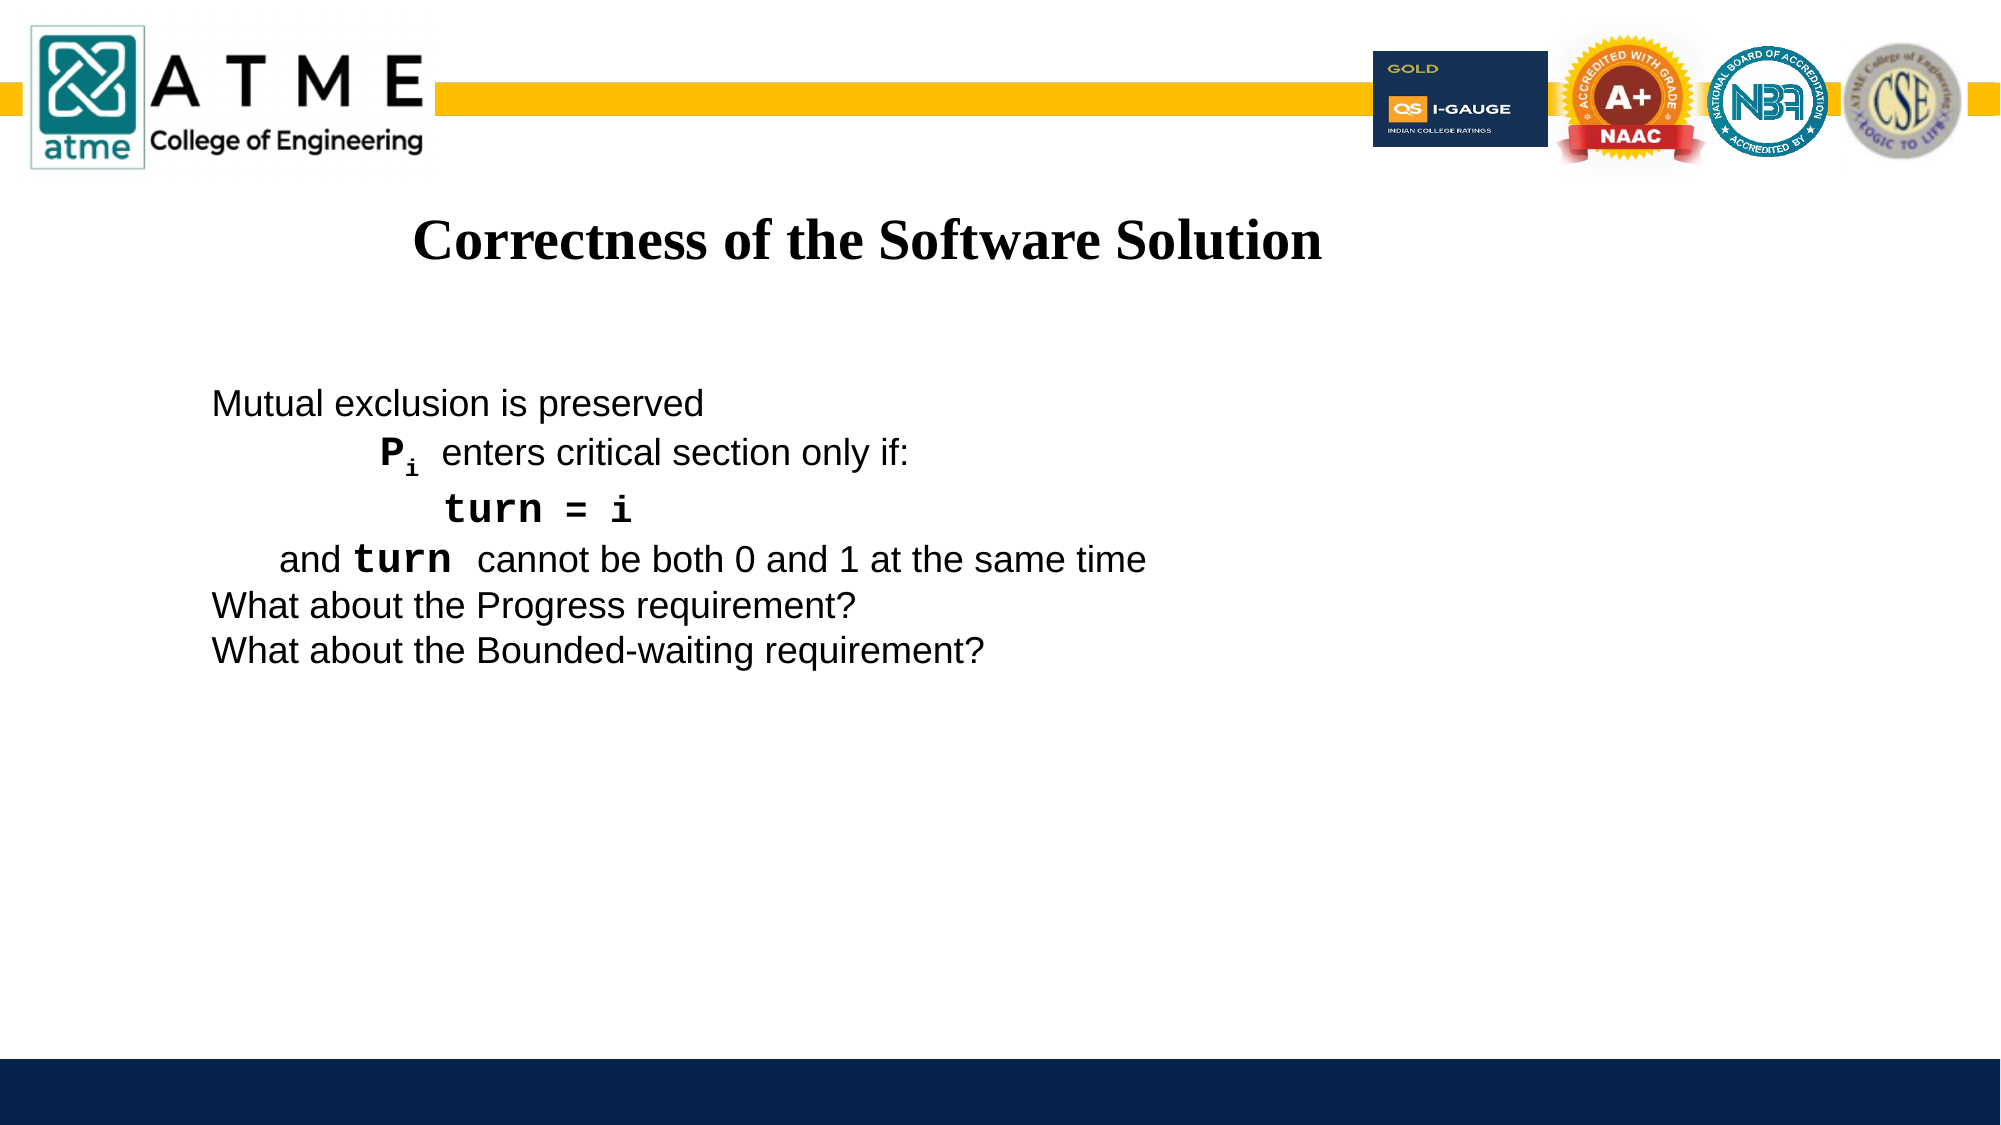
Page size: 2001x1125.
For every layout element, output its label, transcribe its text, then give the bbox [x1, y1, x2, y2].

picture [1840, 26, 1968, 176]
list Mutual exclusion is preserved Pi enters critical section only if: turn = i and turn cannot be both 0 and 1 at the same time What about the Progress requirement? What about the Bounded-waiting requirement? [196, 371, 1448, 1098]
picture [22, 15, 435, 178]
picture [0, 1059, 2001, 1125]
title Correctness of the Software Solution [252, 193, 1498, 288]
picture [1373, 20, 1828, 180]
